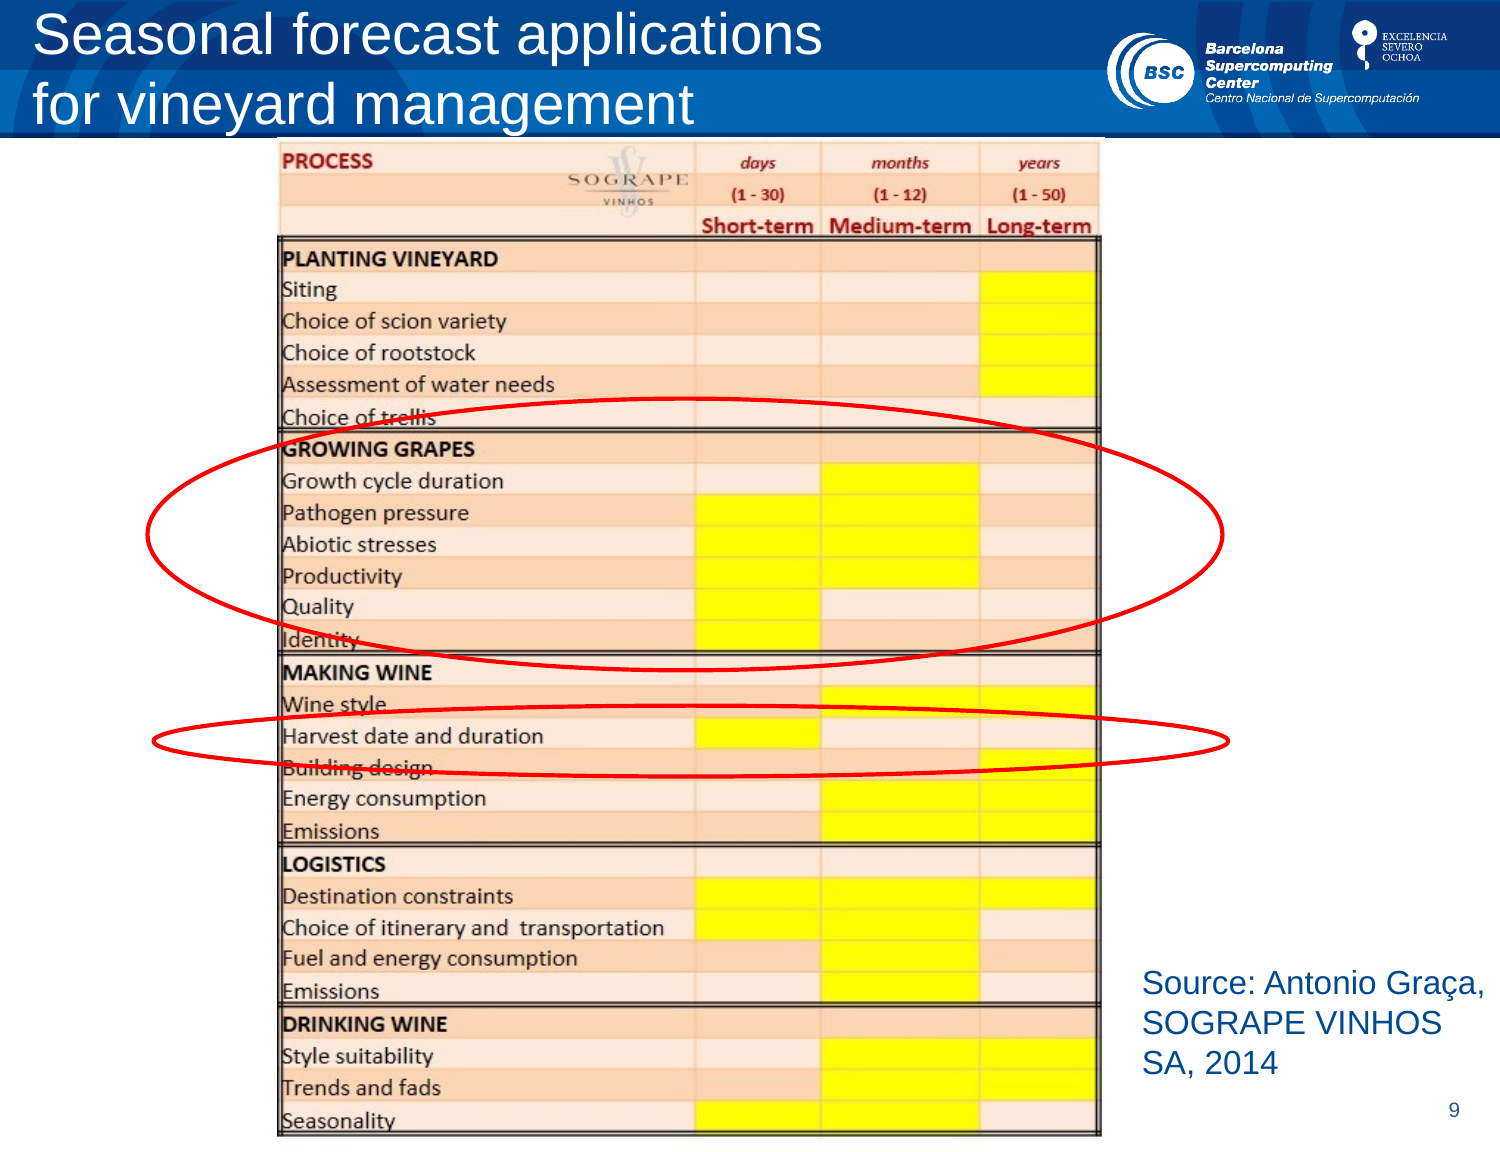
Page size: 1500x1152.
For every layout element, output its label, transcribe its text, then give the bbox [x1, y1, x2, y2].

text_box [151, 716, 272, 766]
text_box [1110, 449, 1225, 620]
title Seasonal forecast applications for vineyard management [17, 0, 845, 103]
picture [0, 0, 65, 138]
text_box Source: Antonio Graça, SOGRAPE VINHOS SA, 2014 [1127, 953, 1500, 1089]
text_box [1110, 716, 1231, 766]
text_box [65, 23, 1081, 138]
text_box [145, 445, 272, 624]
picture [277, 0, 1500, 1152]
